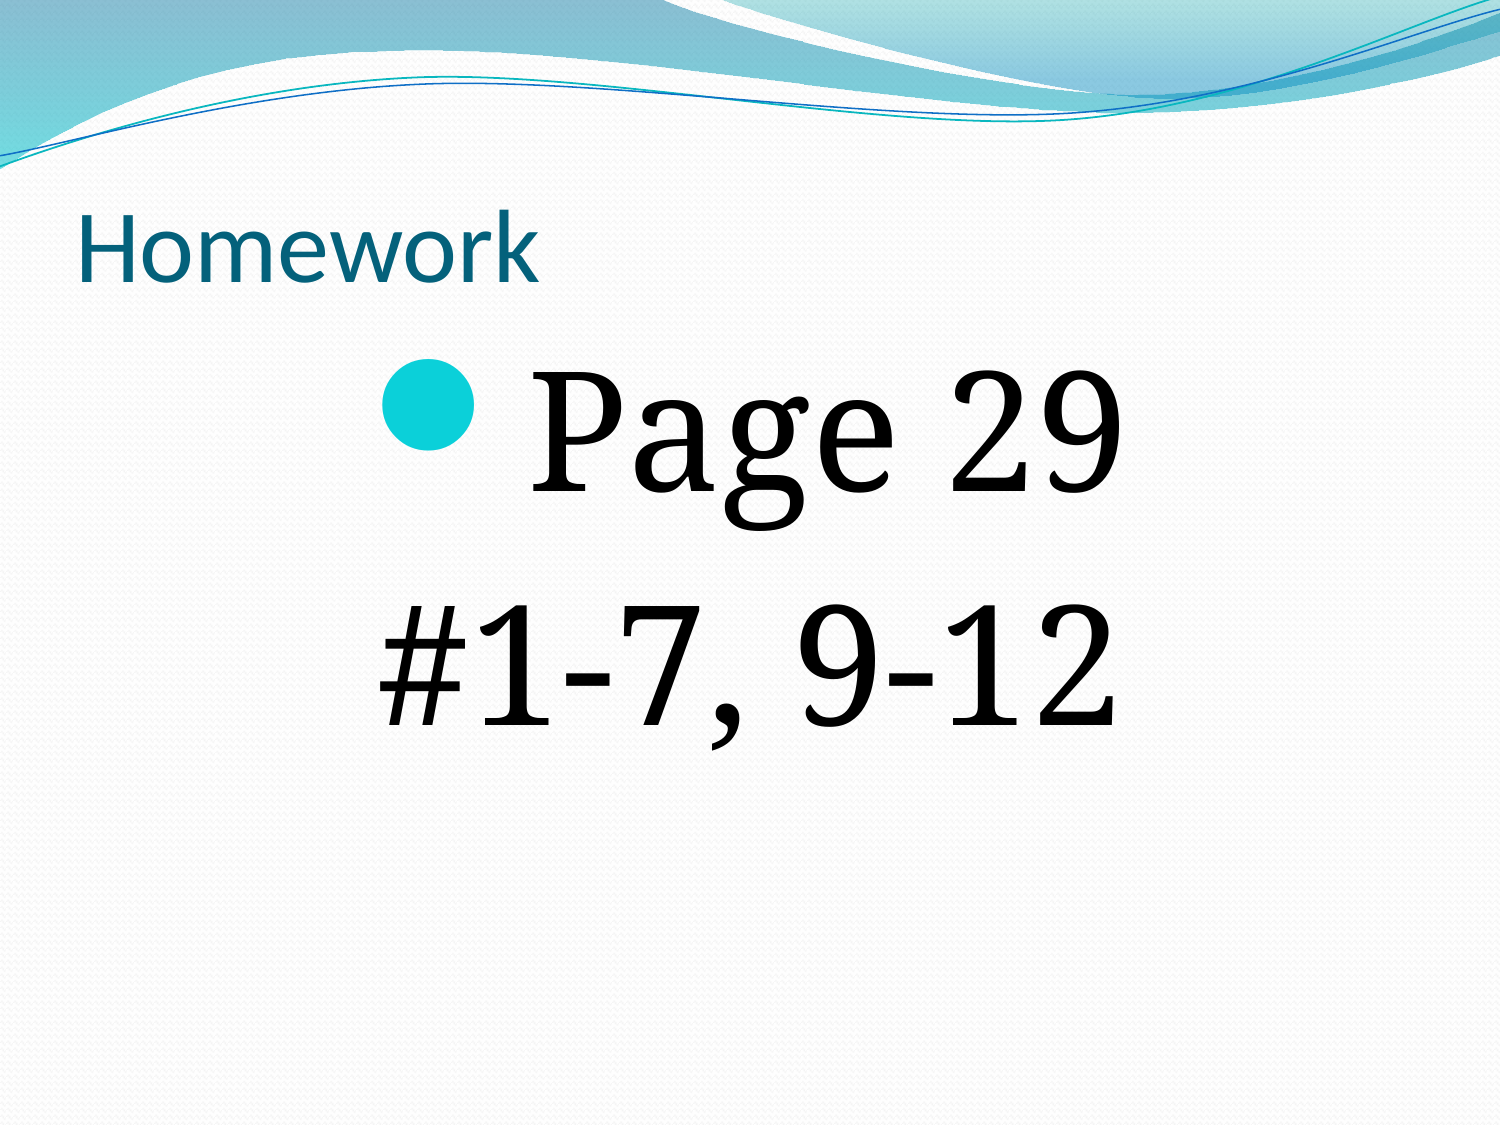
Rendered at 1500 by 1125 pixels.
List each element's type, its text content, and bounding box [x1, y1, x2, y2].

title Homework [75, 115, 1425, 303]
list Page 29 #1-7, 9-12 [75, 317, 1425, 1038]
